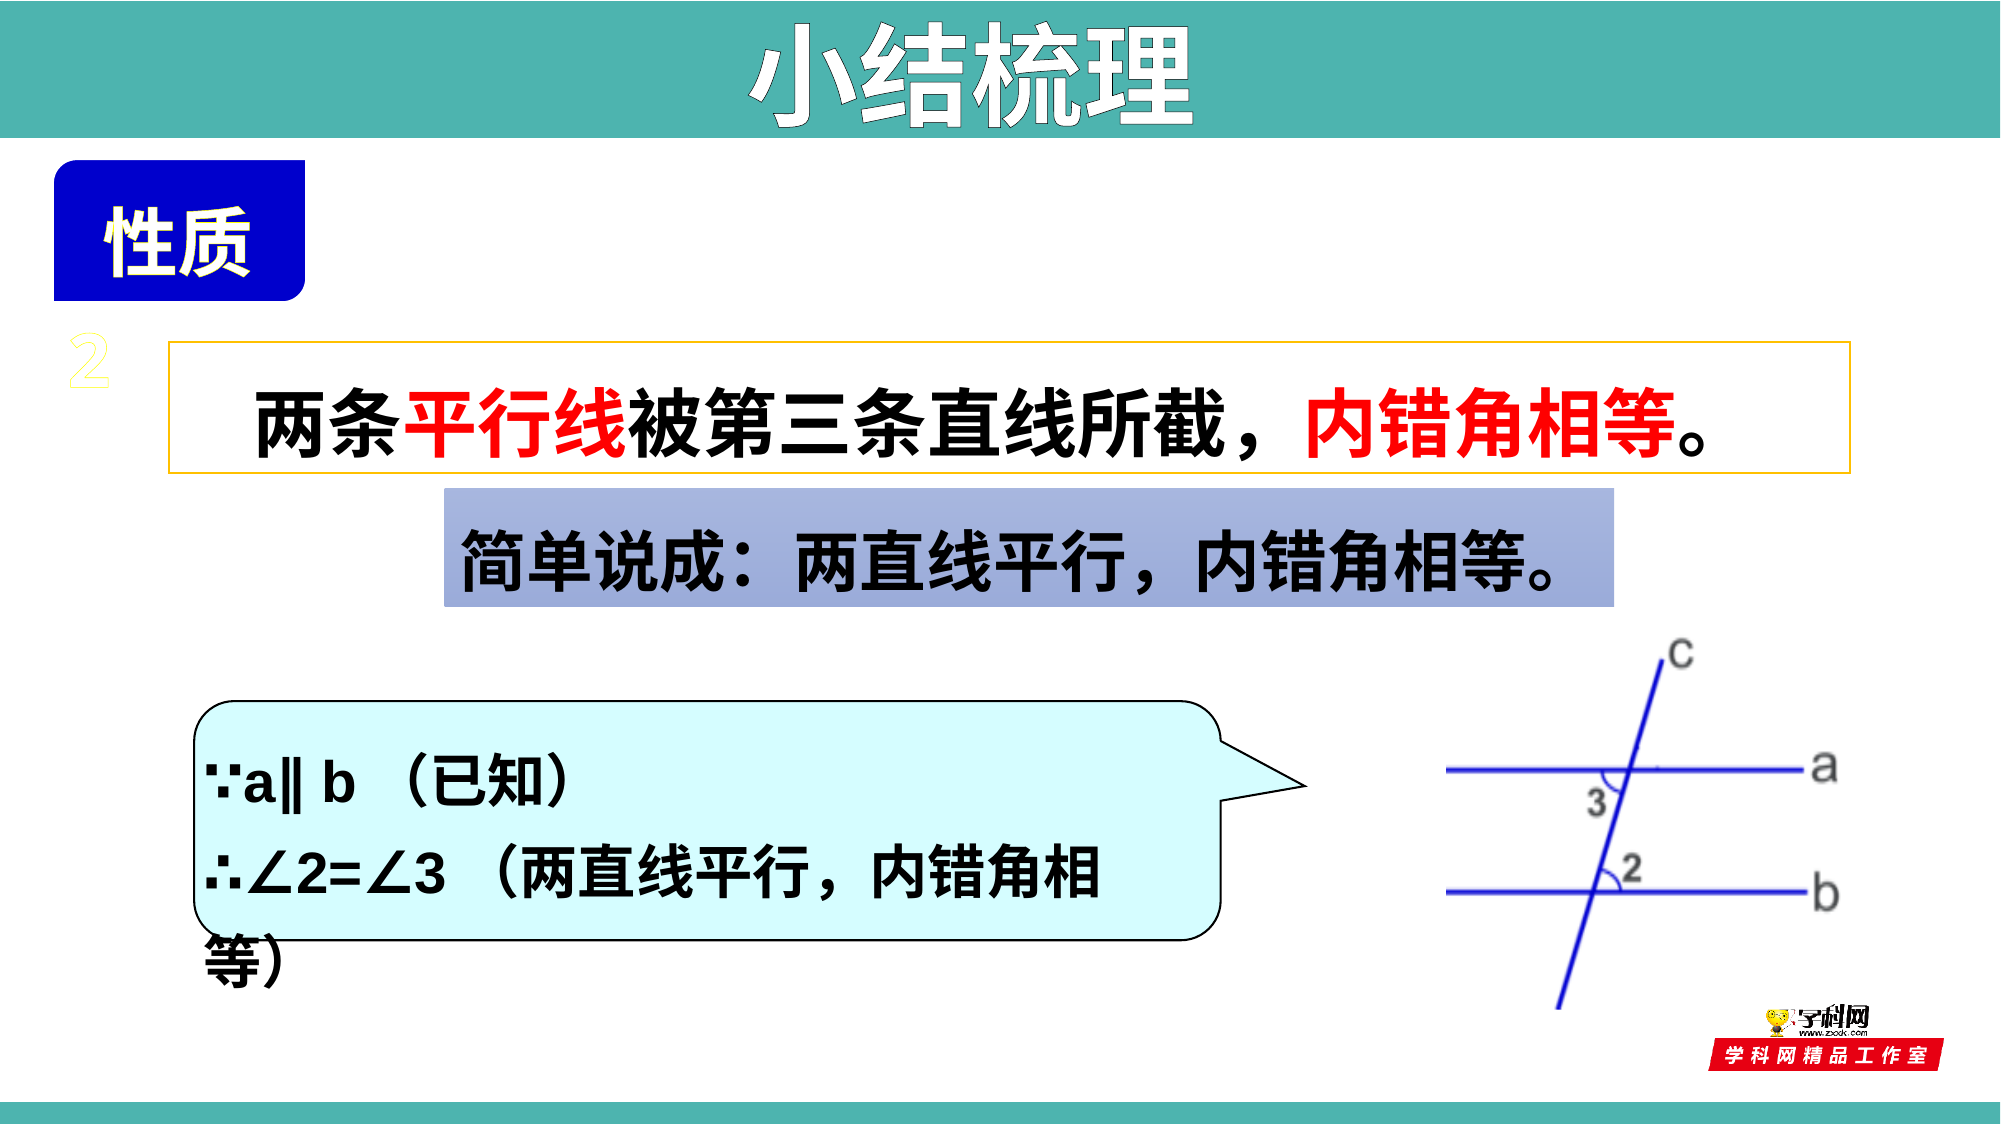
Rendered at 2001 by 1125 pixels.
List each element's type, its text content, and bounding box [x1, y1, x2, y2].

text_box 简单说成：两直线平行，内错角相等。 [444, 488, 1615, 607]
text_box 小结梳理 [730, 0, 1211, 148]
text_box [52, 159, 313, 303]
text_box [188, 701, 1221, 998]
text_box 两条平行线被第三条直线所截，内错角相等。 [168, 341, 1851, 474]
picture [0, 1, 2001, 1124]
